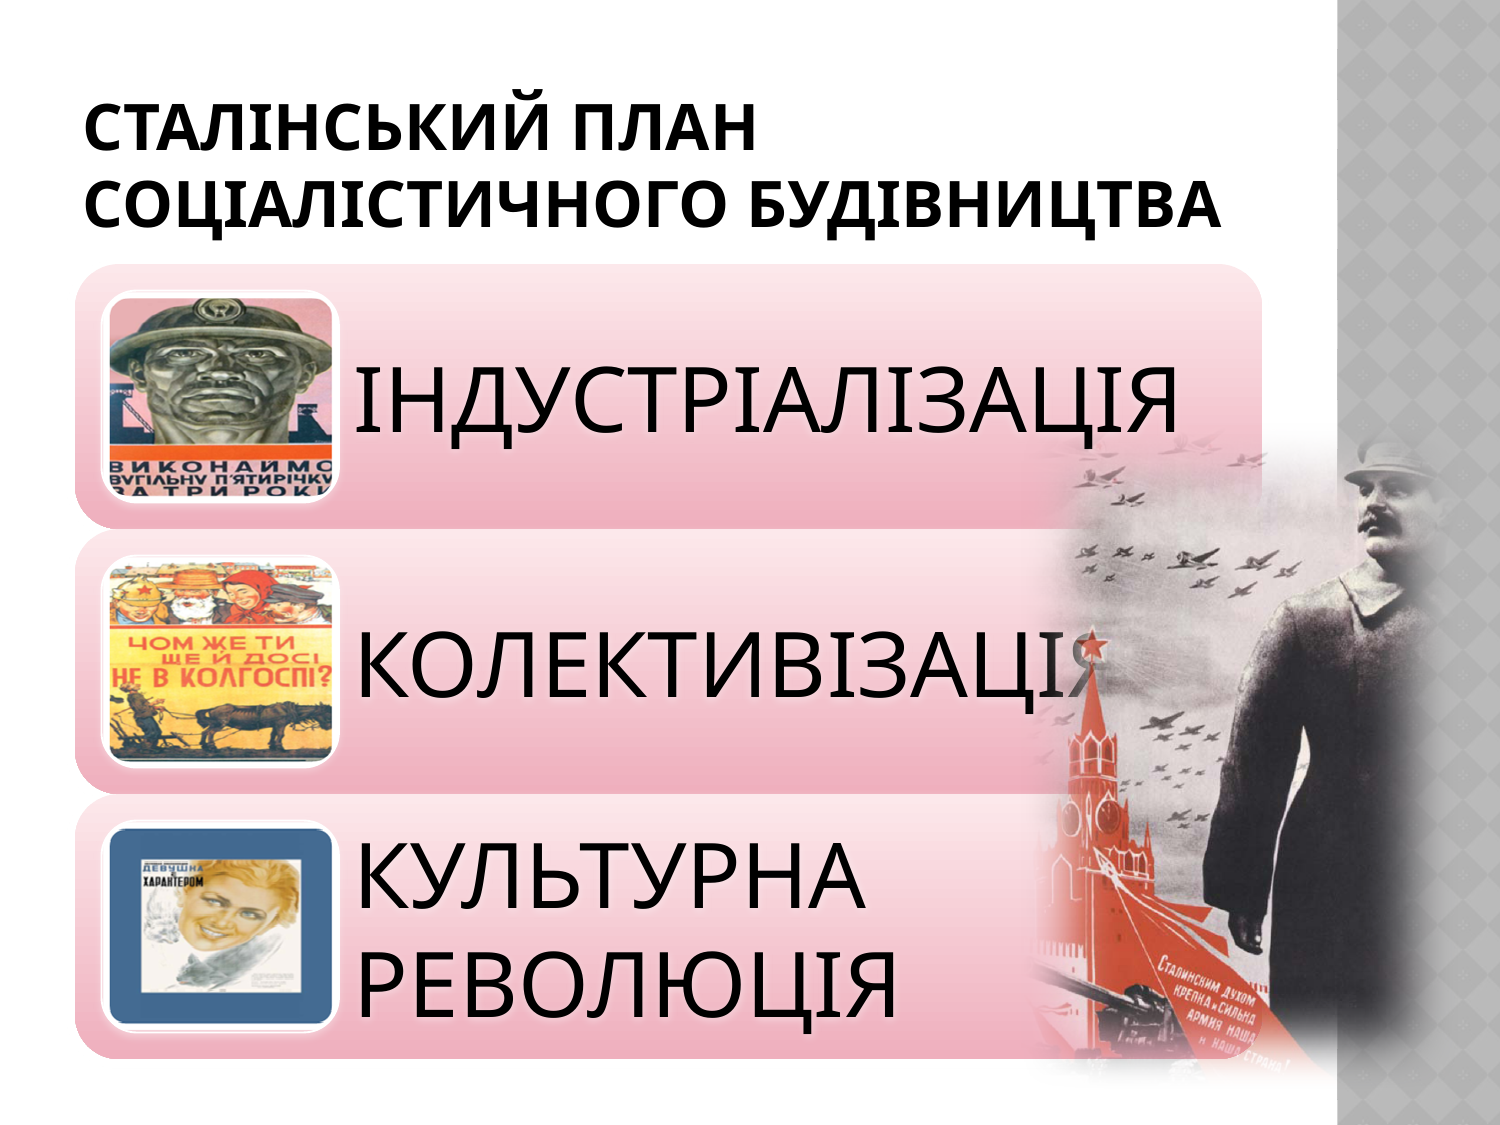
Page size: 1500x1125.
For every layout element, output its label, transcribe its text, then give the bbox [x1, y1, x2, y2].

title Сталінський план соціалістичного будівництва [75, 52, 1263, 240]
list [74, 263, 1263, 1060]
picture [1019, 421, 1459, 1091]
